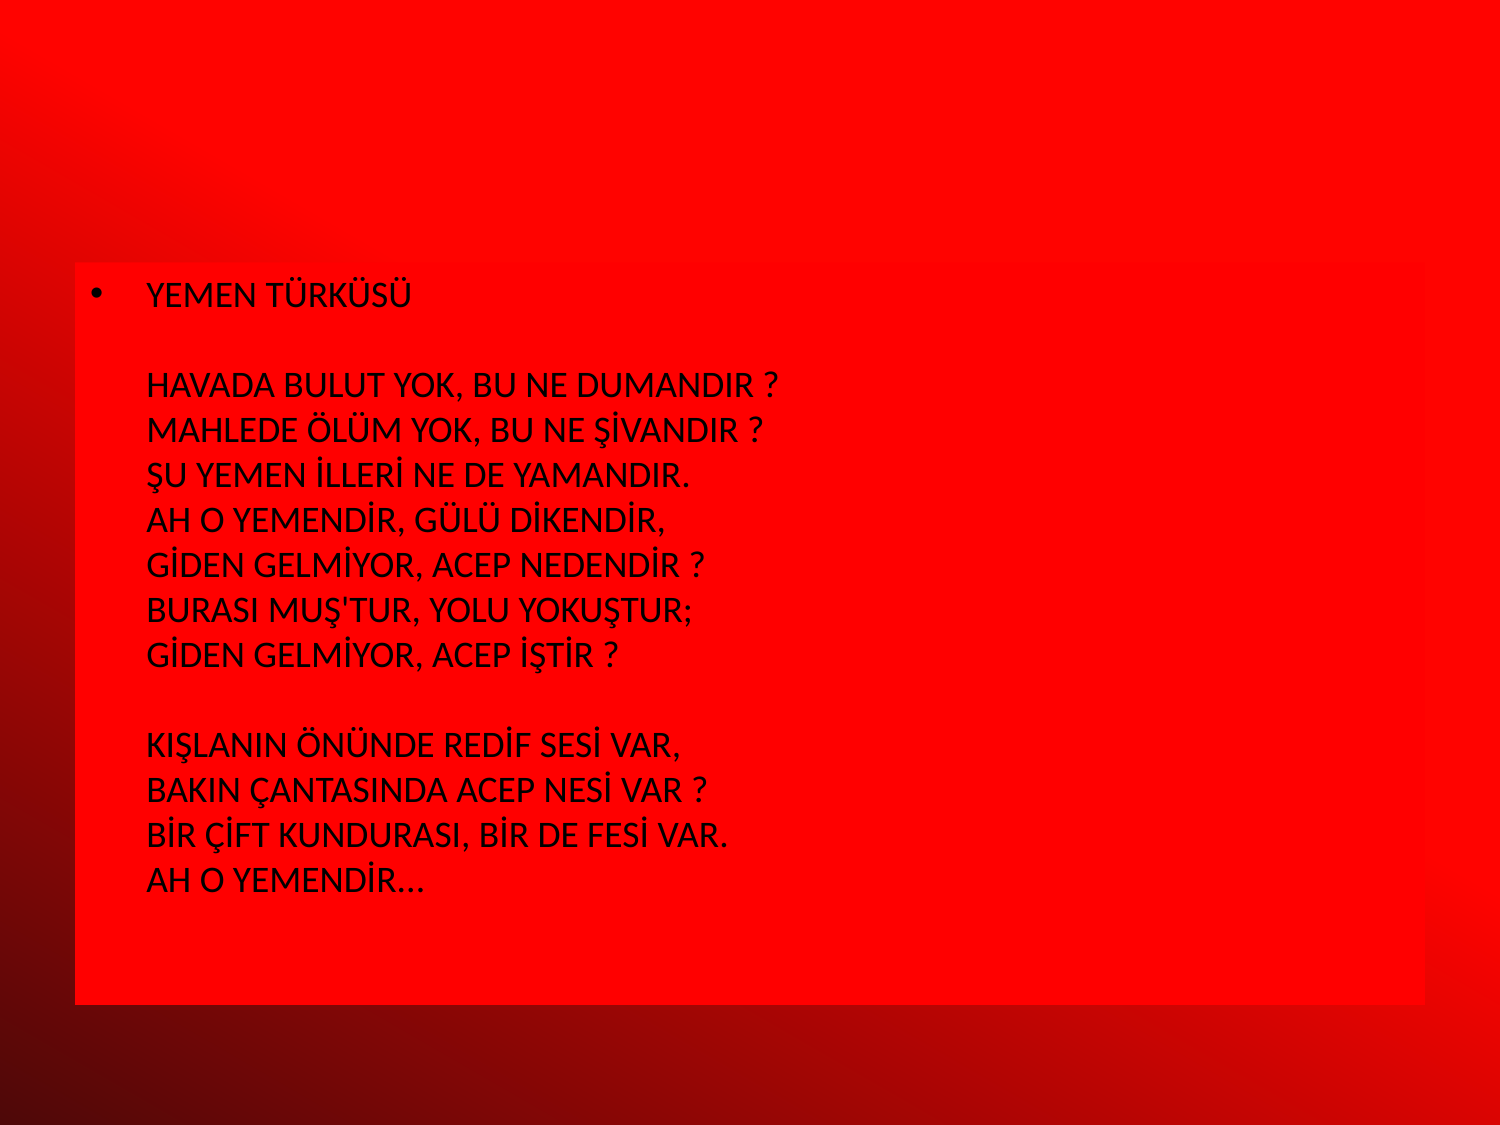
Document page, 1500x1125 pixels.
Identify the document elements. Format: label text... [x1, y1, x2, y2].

list YEMEN TÜRKÜSÜ HAVADA BULUT YOK, BU NE DUMANDIR ? MAHLEDE ÖLÜM YOK, BU NE ŞİVANDIR ? ŞU YEMEN İLLERİ NE DE YAMANDIR. AH O YEMENDİR, GÜLÜ DİKENDİR, GİDEN GELMİYOR, ACEP NEDENDİR ? BURASI MUŞ'TUR, YOLU YOKUŞTUR; GİDEN GELMİYOR, ACEP İŞTİR ? KIŞLANIN ÖNÜNDE REDİF SESİ VAR, BAKIN ÇANTASINDA ACEP NESİ VAR ? BİR ÇİFT KUNDURASI, BİR DE FESİ VAR. AH O YEMENDİR... [75, 262, 1425, 1005]
